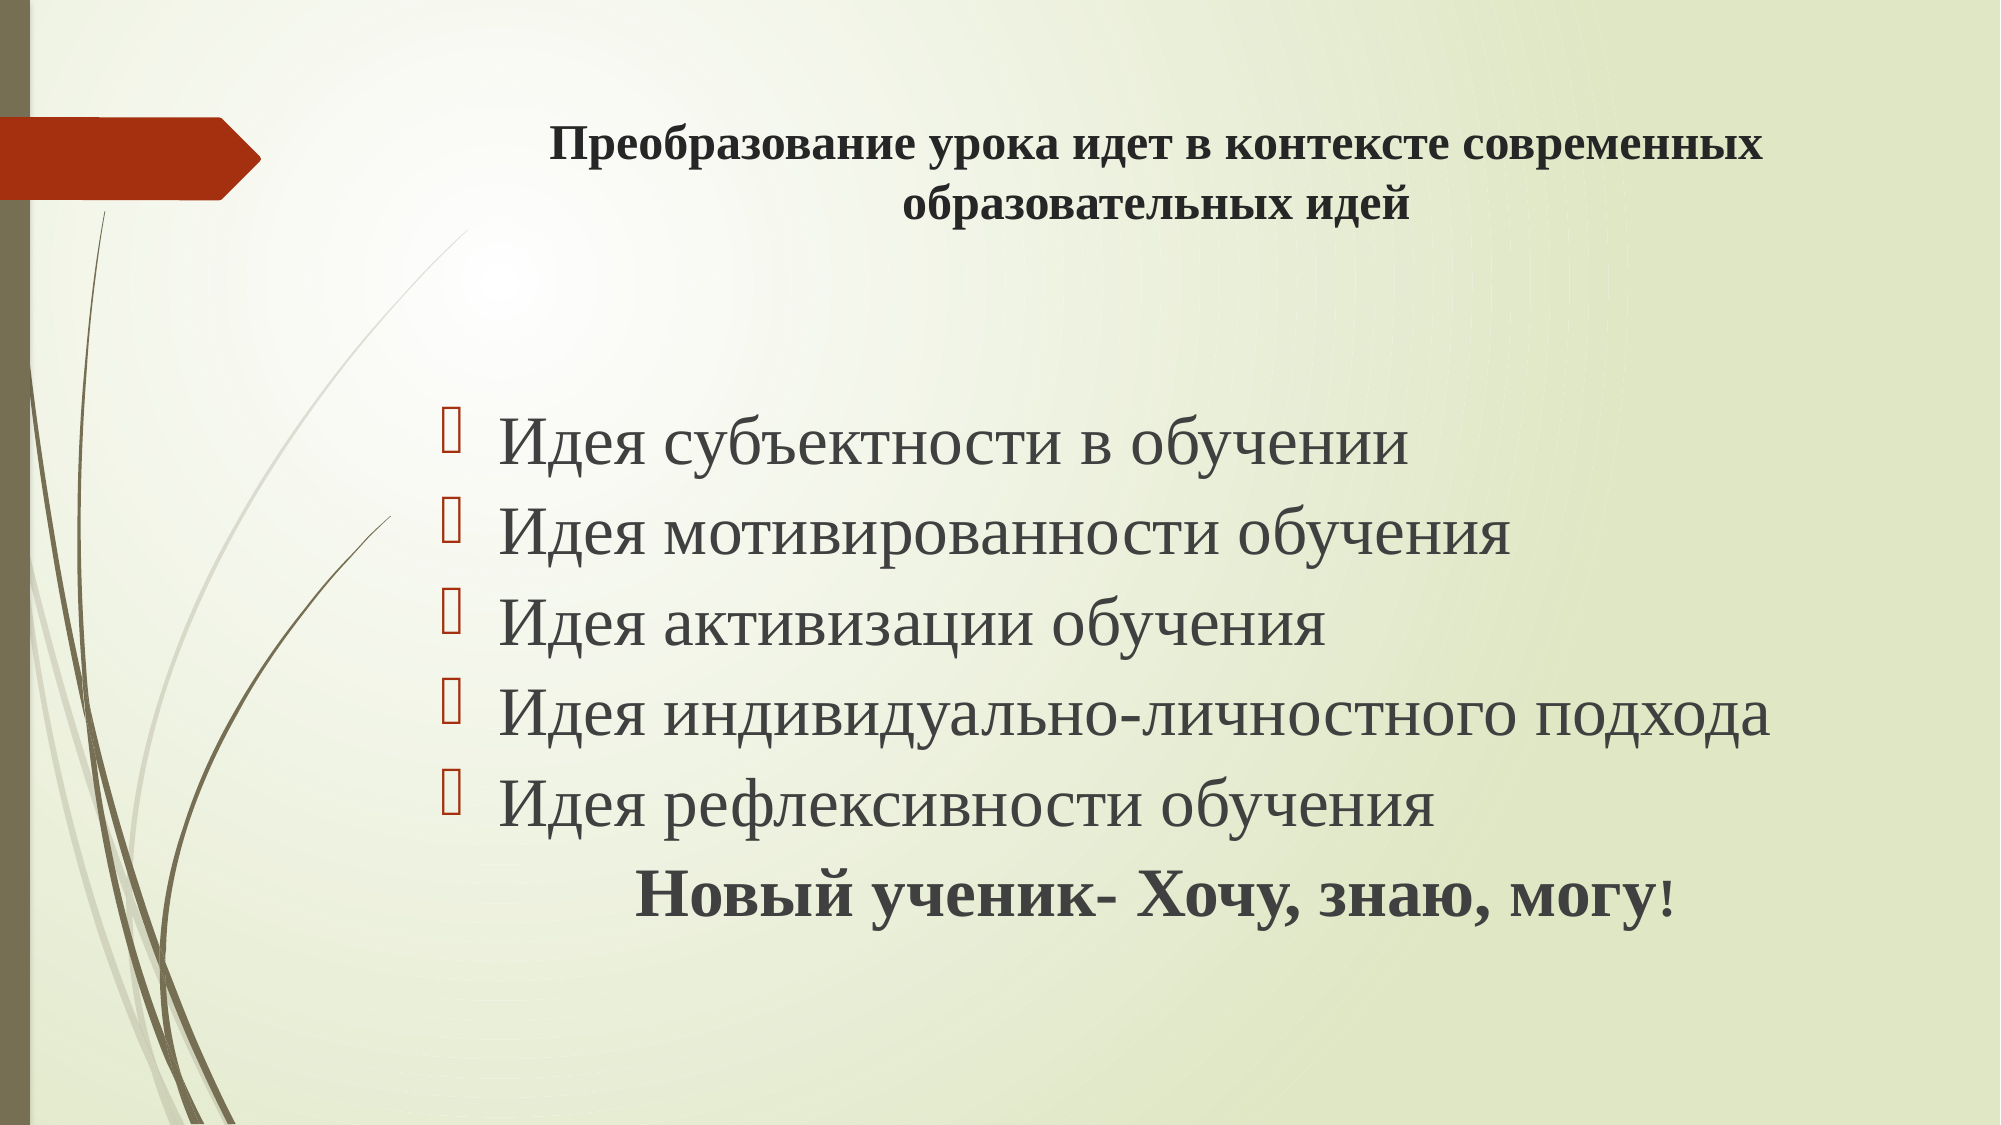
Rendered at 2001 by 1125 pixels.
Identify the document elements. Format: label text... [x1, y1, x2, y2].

list Идея субъектности в обучении Идея мотивированности обучения Идея активизации обучения Идея индивидуально-личностного подхода Идея рефлексивности обучения Новый ученик- Хочу, знаю, могу! [424, 350, 1888, 970]
title Преобразование урока идет в контексте современных образовательных идей [425, 102, 1888, 313]
